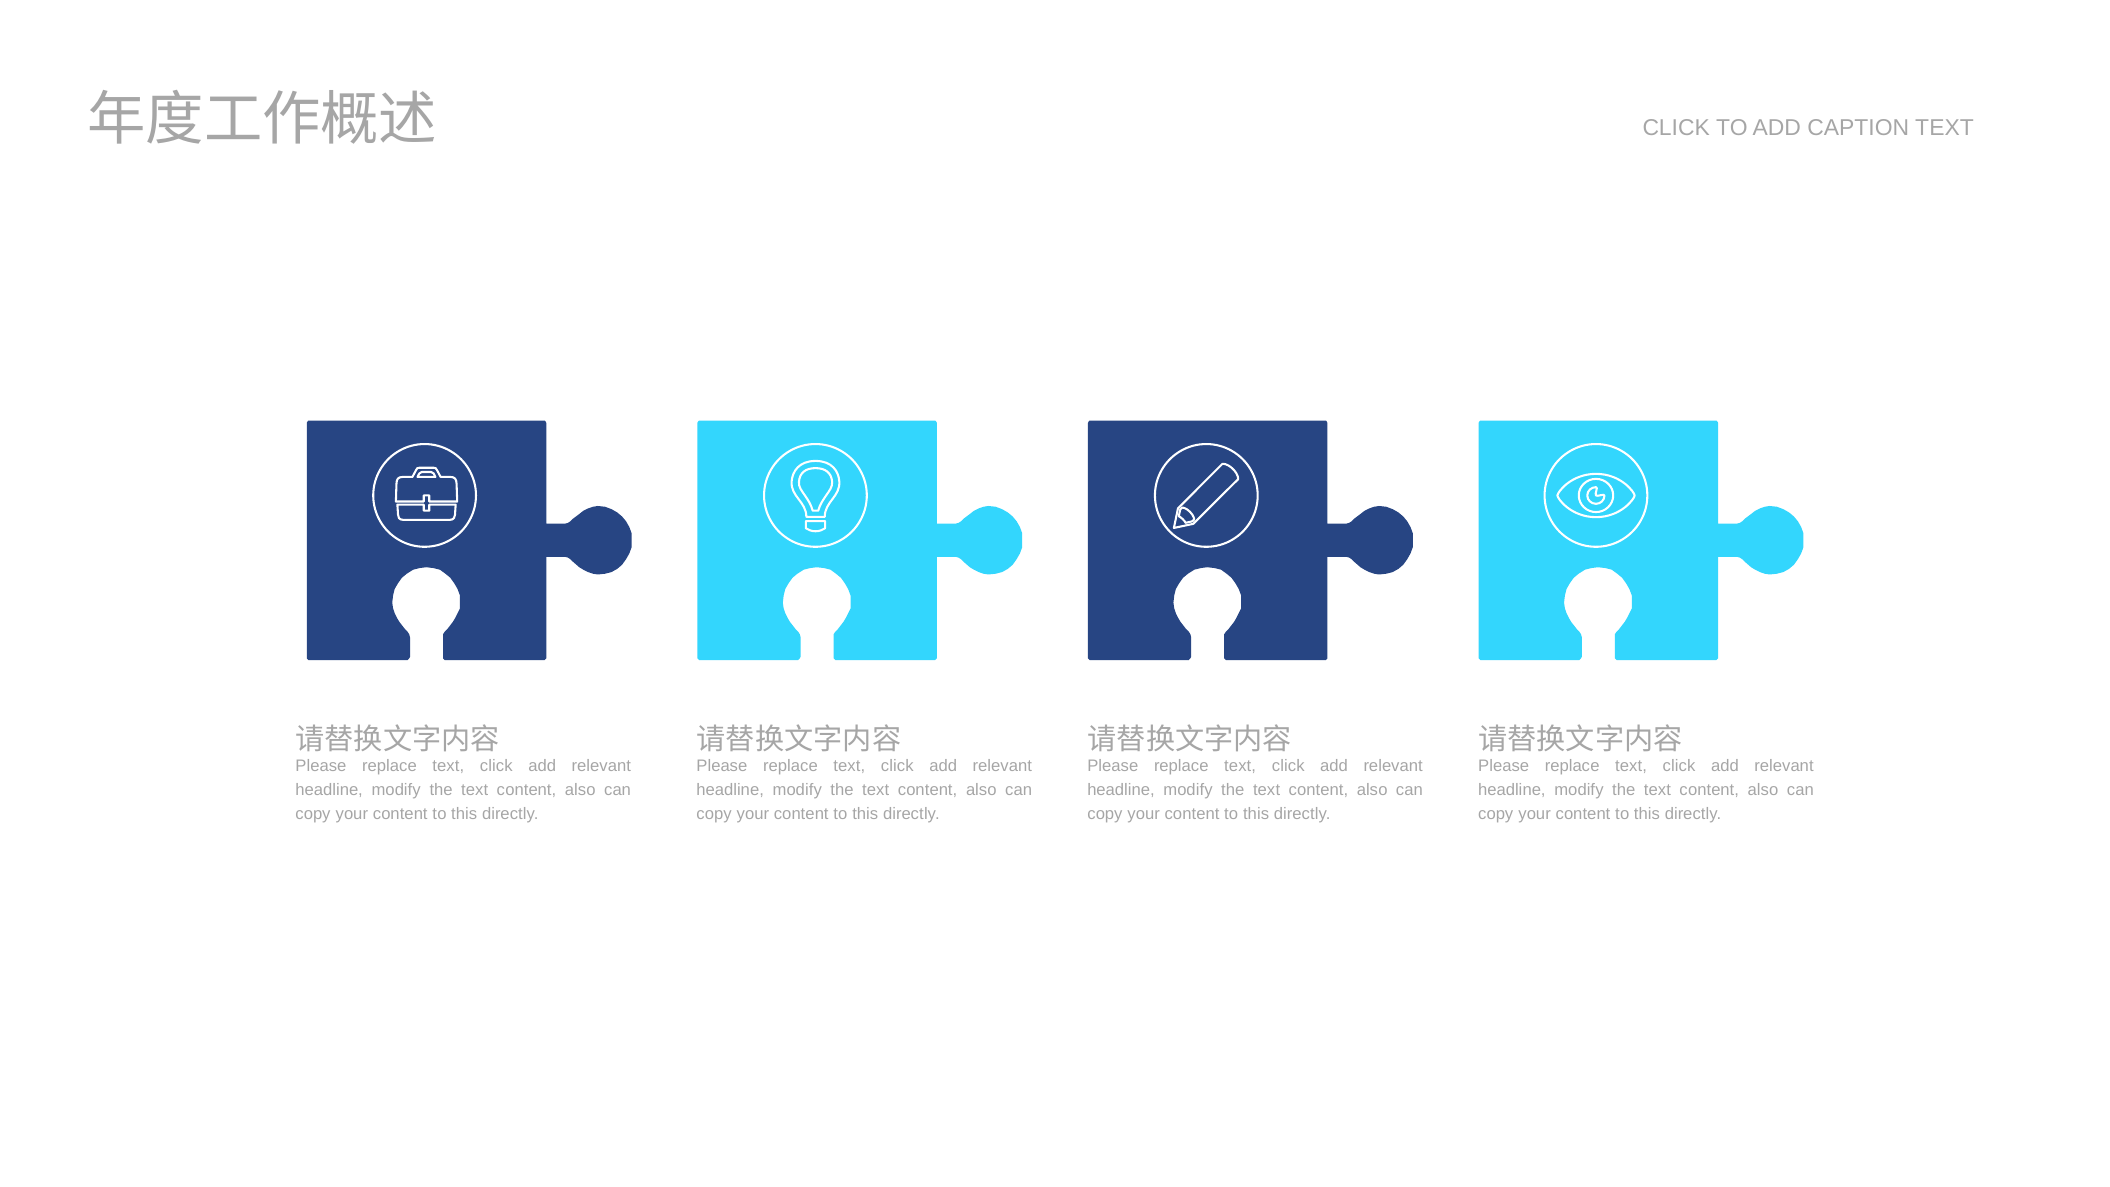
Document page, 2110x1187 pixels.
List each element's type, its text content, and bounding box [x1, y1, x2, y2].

text_box 请替换文字内容 [295, 713, 561, 750]
text_box [1478, 420, 1804, 661]
text_box Please replace text, click add relevant headline, modify the text content, also can copy your content to this directly. [696, 750, 1033, 823]
text_box Please replace text, click add relevant headline, modify the text content, also can copy your content to this directly. [1478, 750, 1815, 823]
text_box 请替换文字内容 [696, 713, 962, 750]
text_box [1087, 420, 1413, 661]
text_box [306, 420, 632, 661]
text_box 请替换文字内容 [1478, 713, 1743, 750]
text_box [764, 444, 867, 547]
text_box [697, 420, 1023, 661]
text_box Please replace text, click add relevant headline, modify the text content, also can copy your content to this directly. [1087, 750, 1424, 823]
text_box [1154, 444, 1258, 547]
text_box 请替换文字内容 [1087, 713, 1353, 750]
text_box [373, 444, 476, 547]
text_box Please replace text, click add relevant headline, modify the text content, also can copy your content to this directly. [295, 750, 632, 823]
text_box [1544, 444, 1648, 547]
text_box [87, 78, 2022, 153]
